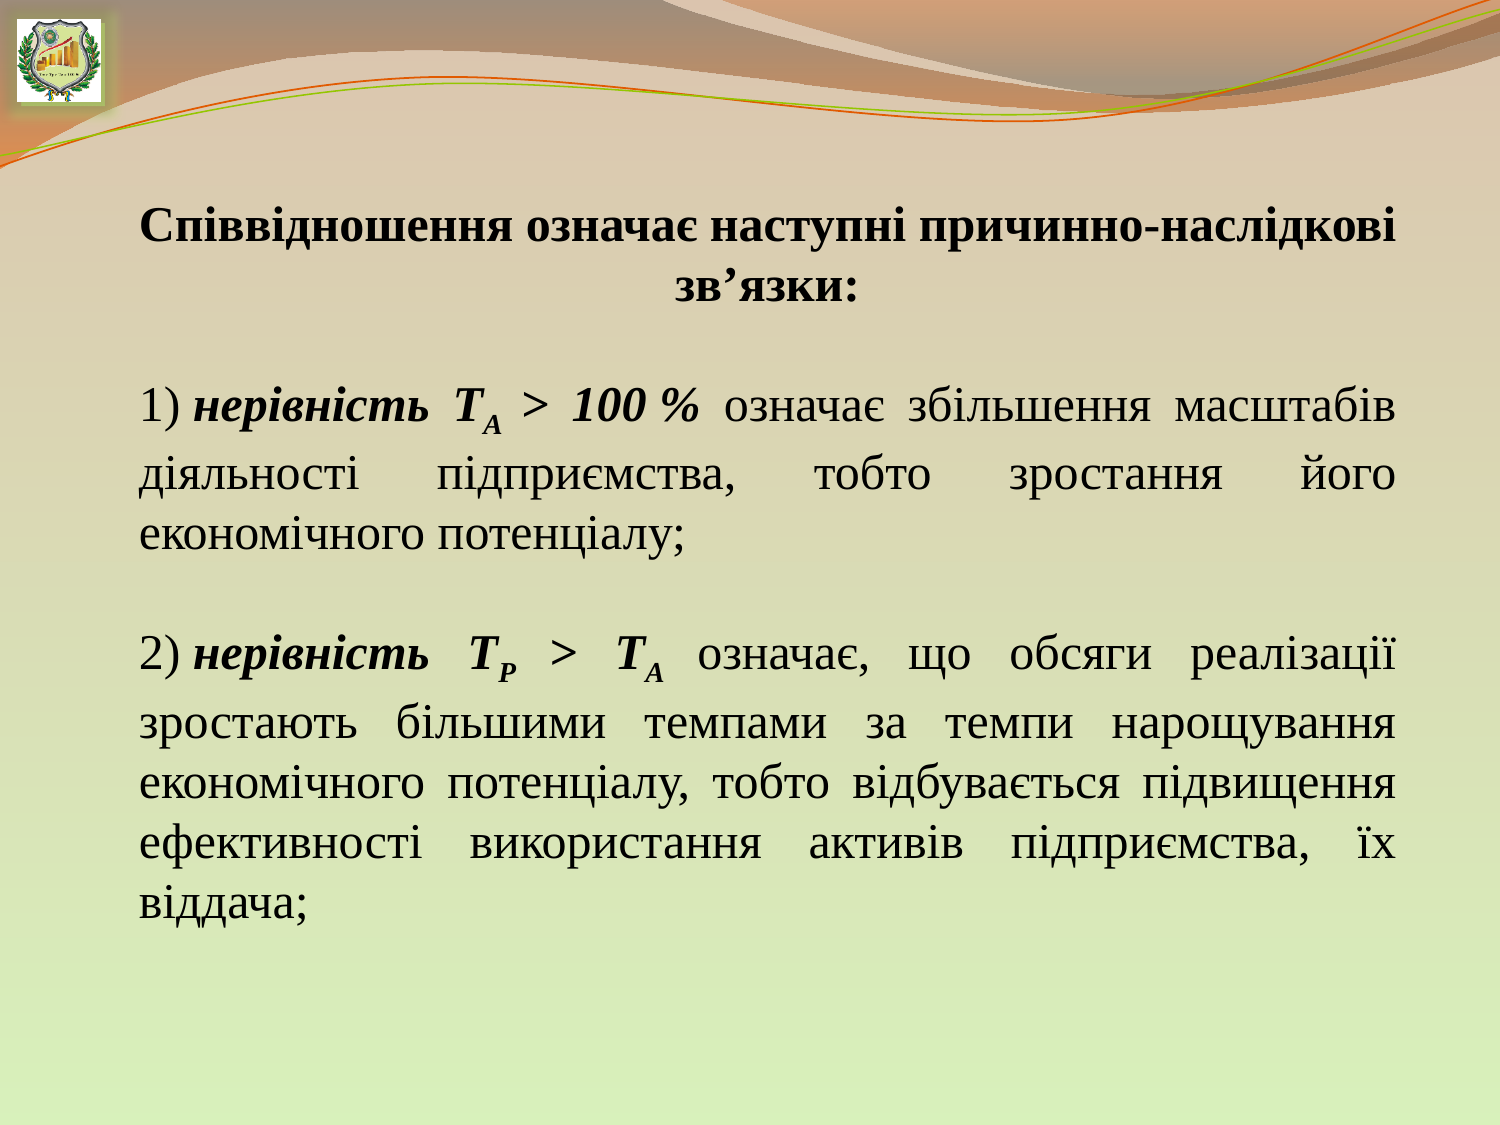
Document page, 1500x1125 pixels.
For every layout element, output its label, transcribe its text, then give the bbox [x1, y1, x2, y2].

picture [17, 18, 101, 102]
text_box Співвідношення означає наступні причинно-наслідкові зв’язки: 1) нерівність ТА > 100 % означає збільшення масштабів діяльності підприємства, тобто зростання його економічного потенціалу; 2) нерівність ТР > ТА означає, що обсяги реалізації зростають більшими темпами за темпи нарощування економічного потенціалу, тобто відбувається підвищення ефективності використання активів підприємства, їх віддача; [123, 184, 1412, 936]
